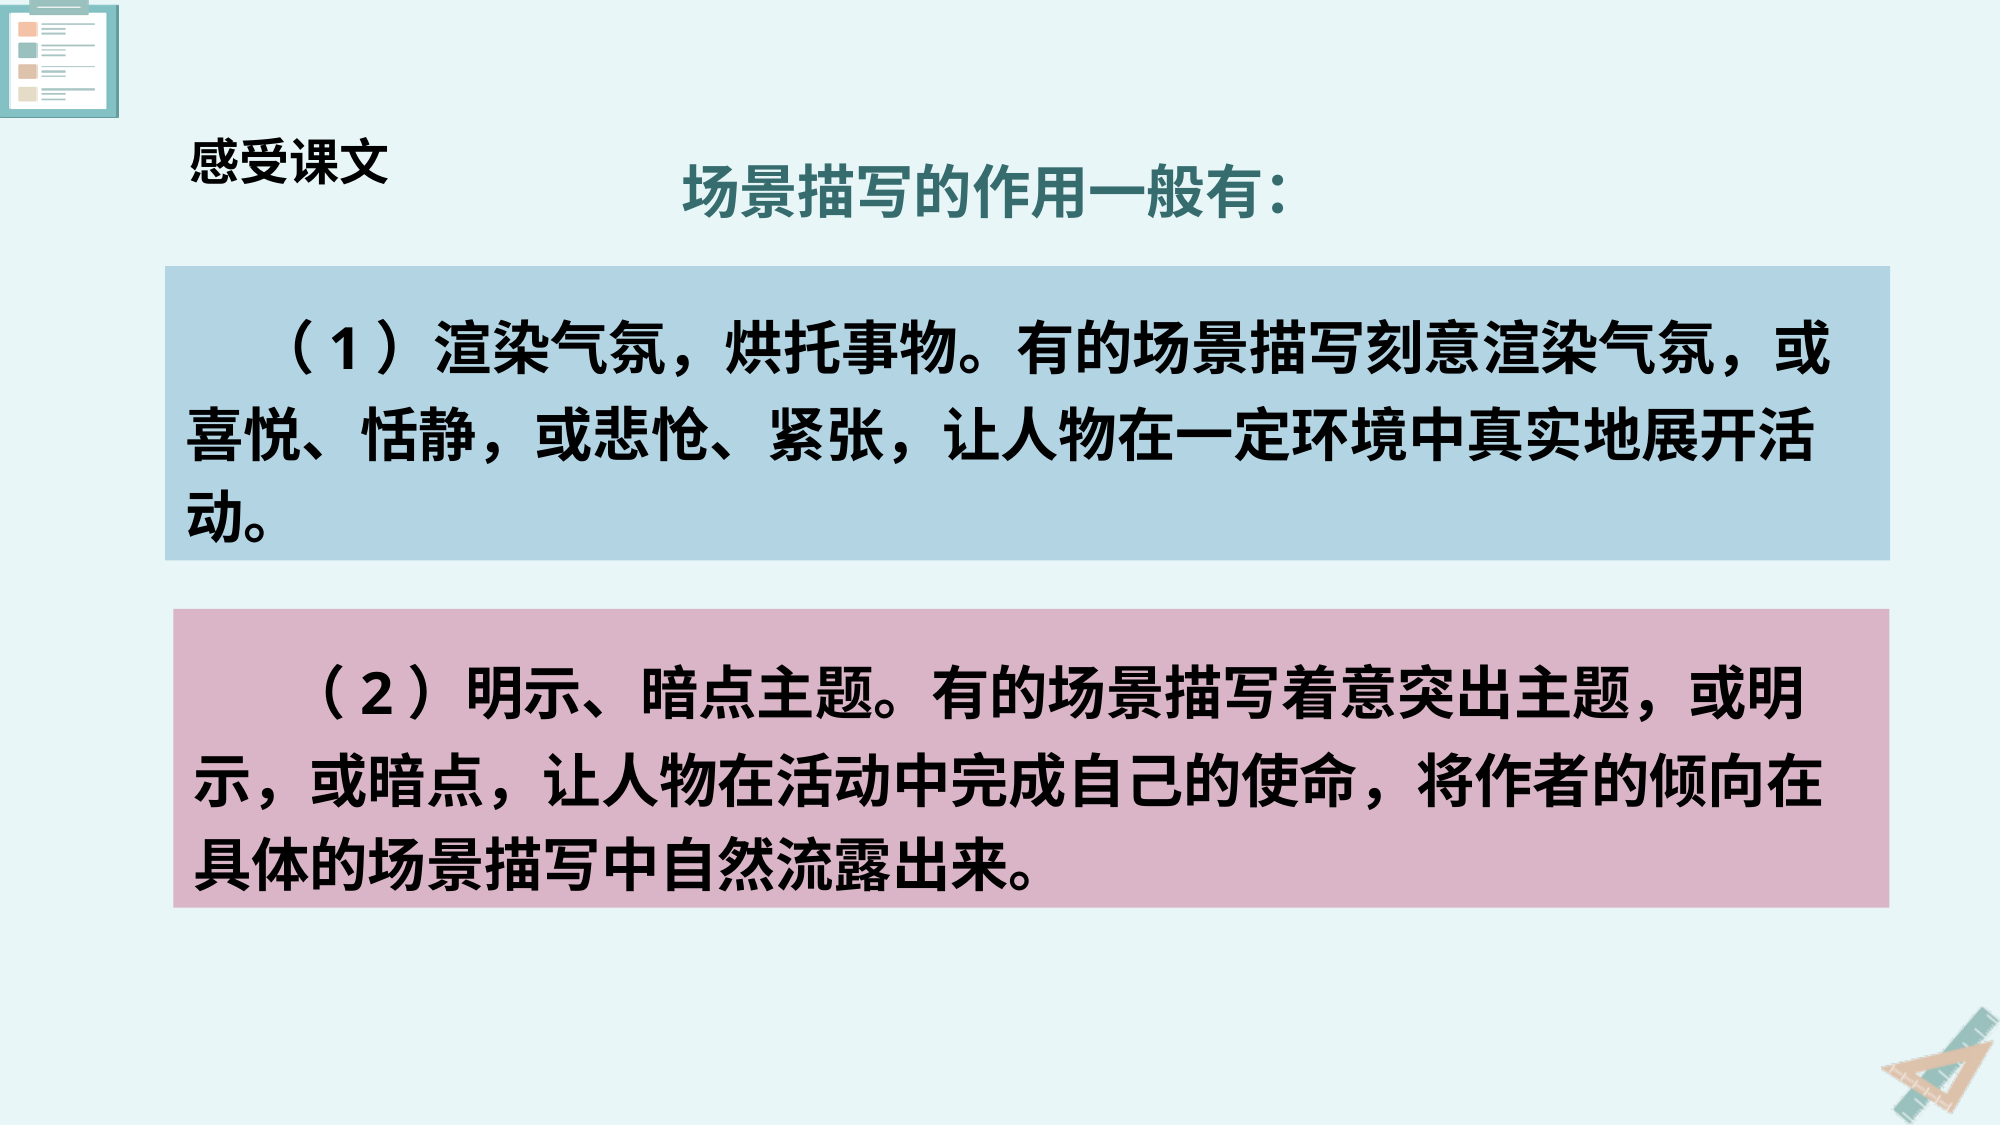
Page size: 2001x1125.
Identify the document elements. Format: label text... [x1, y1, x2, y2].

text_box （2）明示、暗点主题。有的场景描写着意突出主题，或明示，或暗点，让人物在活动中完成自己的使命，将作者的倾向在具体的场景描写中自然流露出来。 [173, 608, 1890, 908]
text_box 感受课文 [174, 123, 405, 199]
picture [0, 0, 119, 119]
picture [1881, 1006, 2000, 1125]
text_box 场景描写的作用一般有： [531, 131, 1864, 236]
text_box （1）渲染气氛，烘托事物。有的场景描写刻意渲染气氛，或喜悦、恬静，或悲怆、紧张，让人物在一定环境中真实地展开活动。 [165, 266, 1891, 561]
